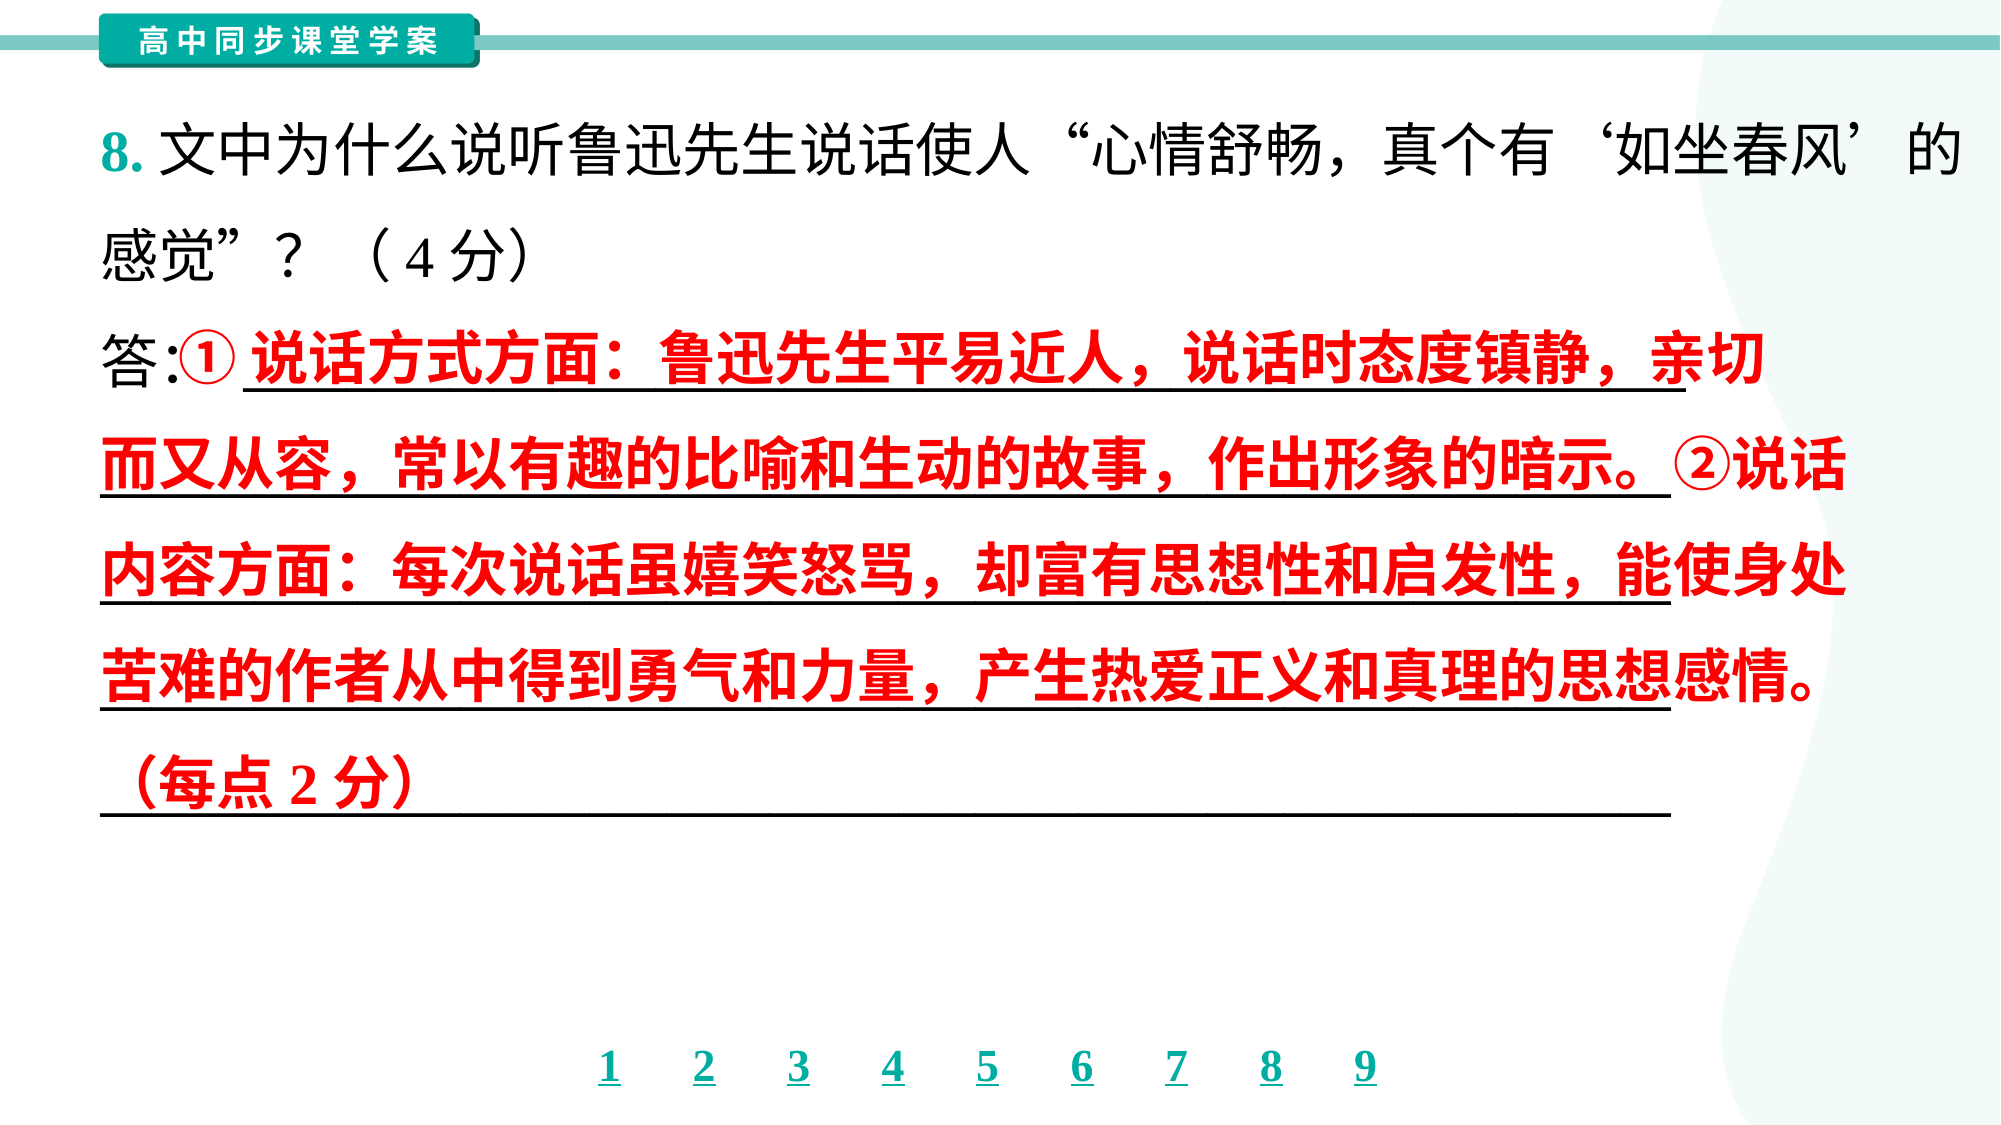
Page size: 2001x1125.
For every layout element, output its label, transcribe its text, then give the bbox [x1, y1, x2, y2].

text_box 8.文中为什么说听鲁迅先生说话使人“心情舒畅，真个有‘如坐春风’的 感觉”？（4分） 答： ________________________________________________________ _____________________________________________________________ _____________________________________________________________ _____________________________________________________________ _____________________________________________________________ [100, 76, 1899, 284]
text_box 8.文中为什么说听鲁迅先生说话使人“心情舒畅，真个有‘如坐春风’的 感觉”？（4分） 答： ________________________________________________________ _____________________________________________________________ _____________________________________________________________ _____________________________________________________________ _____________________________________________________________ [100, 816, 1899, 821]
text_box ①说话方式方面：鲁迅先生平易近人，说话时态度镇静，亲切 而又从容，常以有趣的比喻和生动的故事，作出形象的暗示。②说话 内容方面：每次说话虽嬉笑怒骂，却富有思想性和启发性，能使身处 苦难的作者从中得到勇气和力量，产生热爱正义和真理的思想感情。 （每点2分） [100, 284, 1899, 816]
picture [0, 0, 2000, 1125]
